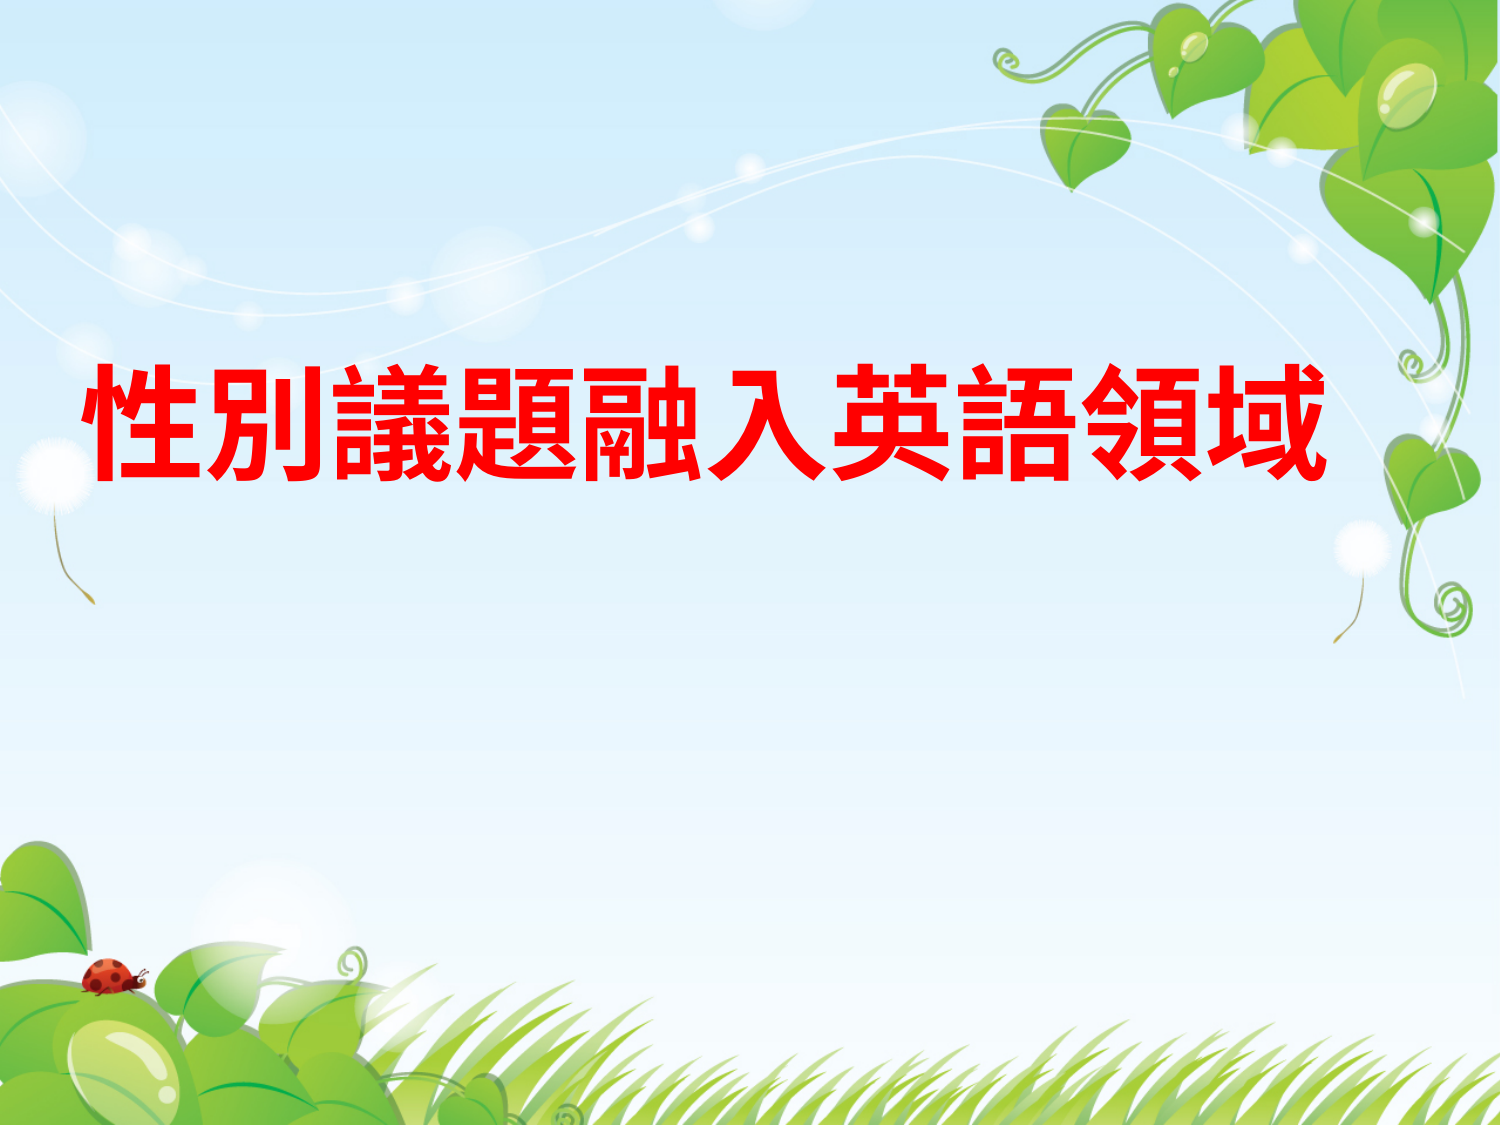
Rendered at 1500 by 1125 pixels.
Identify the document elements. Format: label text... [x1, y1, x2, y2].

text_box 性別議題融入英語領域 [64, 338, 1365, 503]
picture [0, 0, 1500, 1125]
